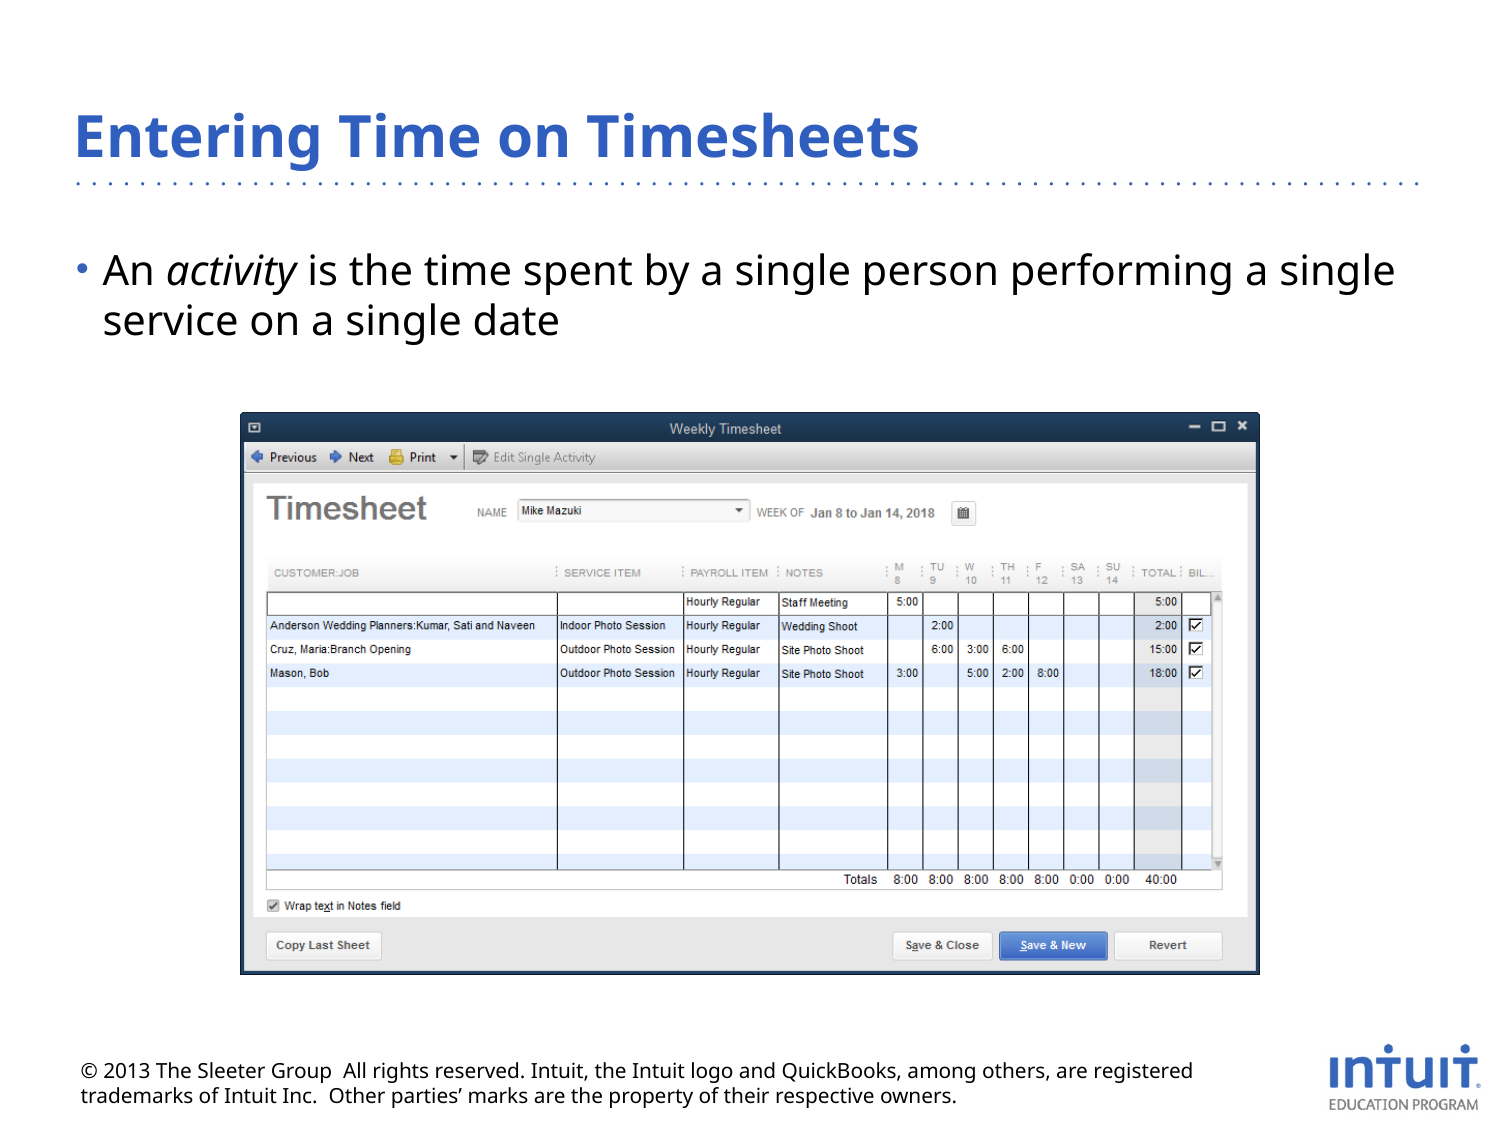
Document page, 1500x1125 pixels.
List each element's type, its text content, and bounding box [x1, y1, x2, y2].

picture [1325, 1039, 1485, 1116]
picture [240, 412, 1260, 976]
list An activity is the time spent by a single person performing a single service on a single date [75, 235, 1424, 1012]
title Entering Time on Timesheets [73, 62, 1424, 169]
